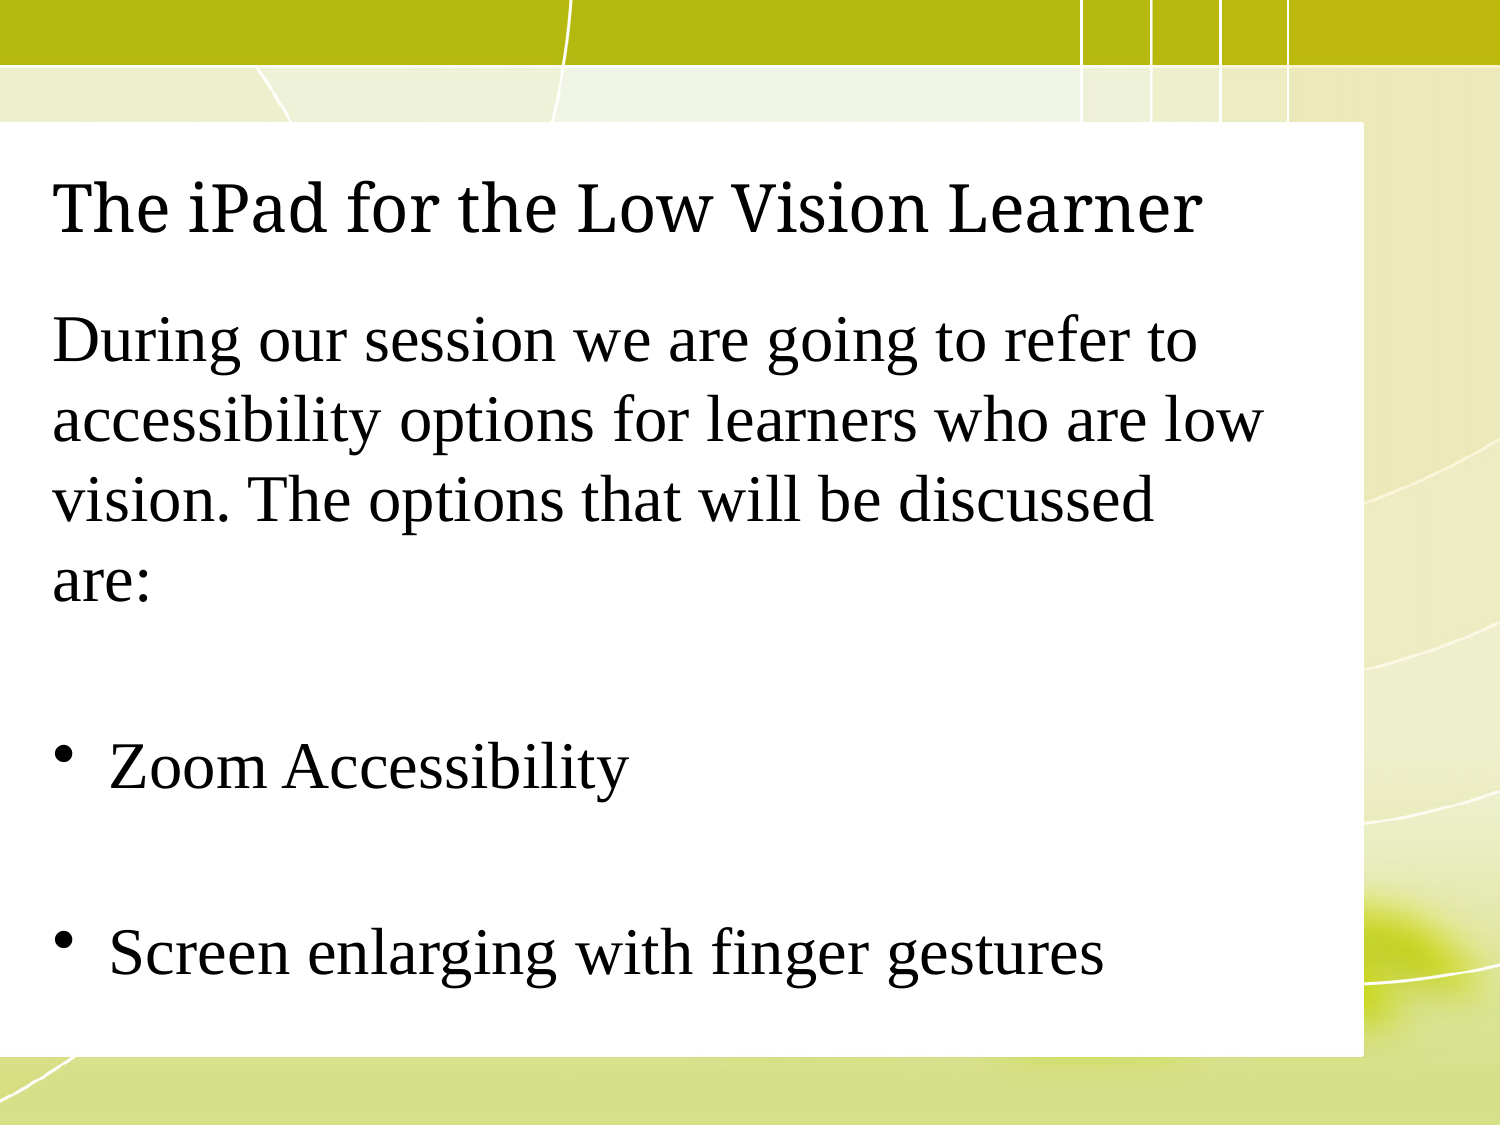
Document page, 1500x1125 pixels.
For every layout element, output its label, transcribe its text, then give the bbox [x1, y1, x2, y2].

list During our session we are going to refer to accessibility options for learners who are low vision. The options that will be discussed are: Zoom Accessibility Screen enlarging with finger gestures [37, 287, 1288, 963]
title The iPad for the Low Vision Learner [37, 137, 1288, 276]
picture [0, 0, 1500, 1125]
